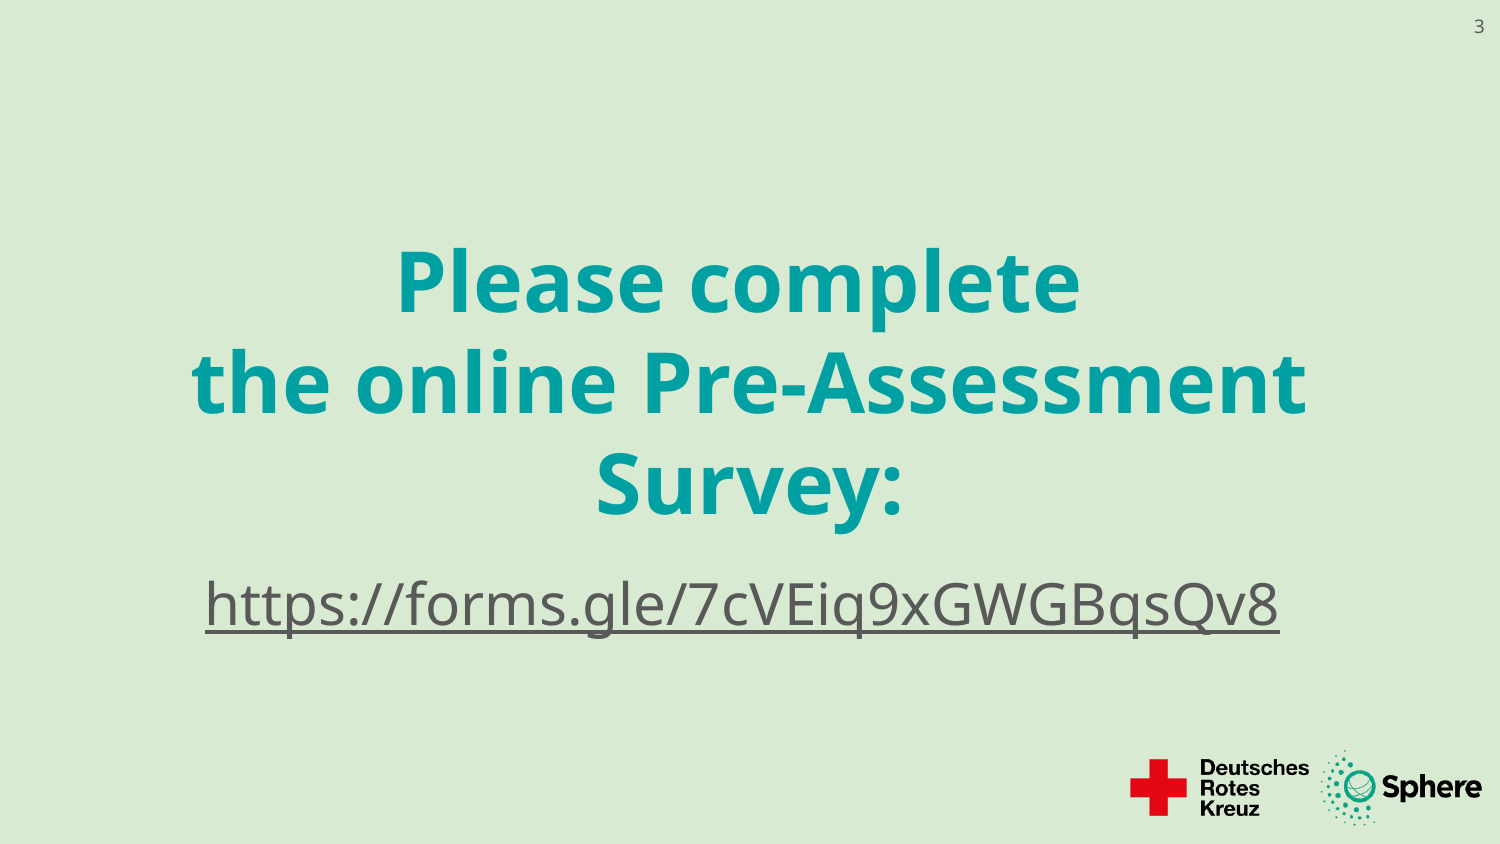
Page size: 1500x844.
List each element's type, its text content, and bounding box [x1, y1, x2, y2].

picture [1319, 749, 1483, 826]
picture [1130, 759, 1309, 816]
slide_number 3 [1410, 0, 1500, 65]
subtitle https://forms.gle/7cVEiq9xGWGBqsQv8 [51, 552, 1449, 683]
title Please complete the online Pre-Assessment Survey: [51, 209, 1449, 547]
